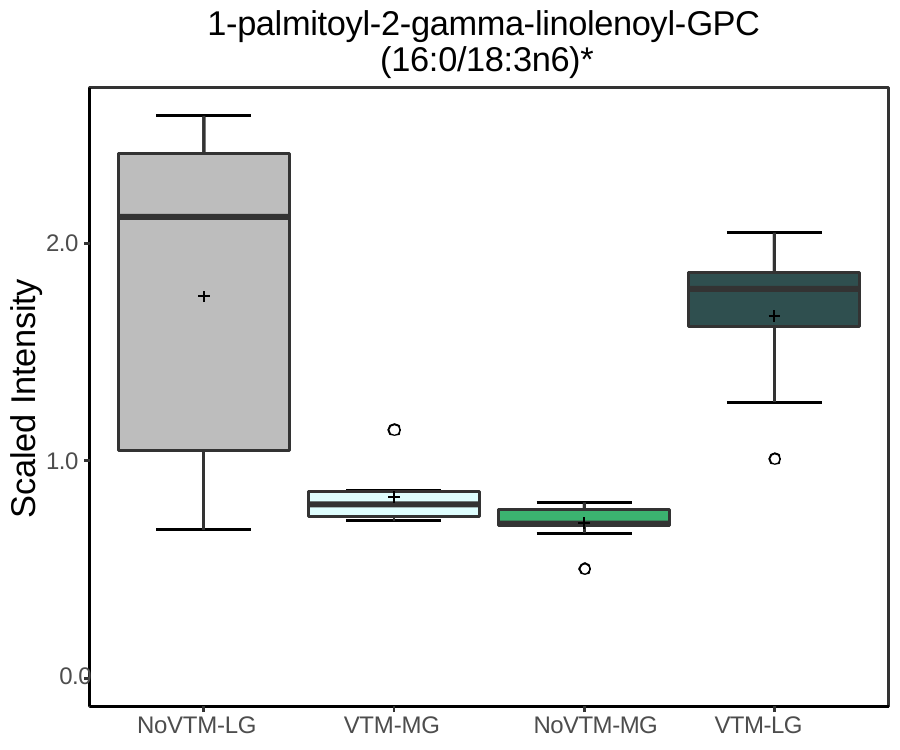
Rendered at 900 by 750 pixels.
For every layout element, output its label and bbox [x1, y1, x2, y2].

text_box [83, 86, 891, 738]
slide_number [134, 713, 290, 750]
title [130, 0, 770, 86]
text_box [44, 225, 82, 257]
footer [57, 661, 95, 750]
text_box [1, 274, 82, 521]
